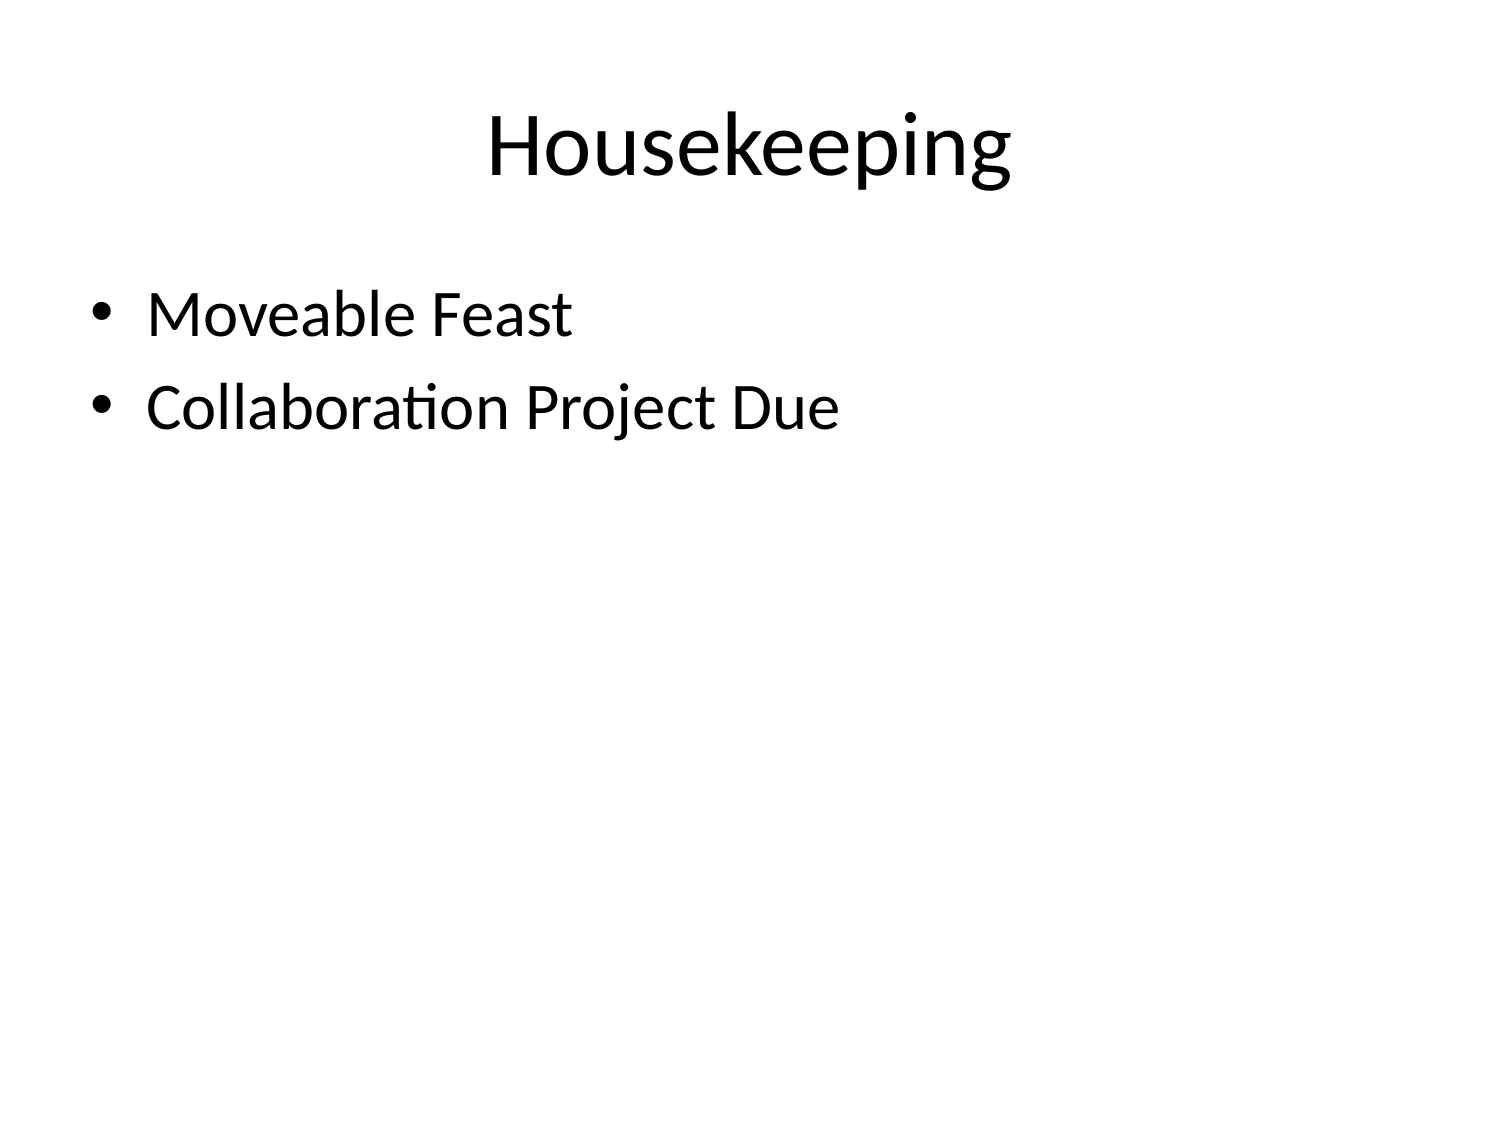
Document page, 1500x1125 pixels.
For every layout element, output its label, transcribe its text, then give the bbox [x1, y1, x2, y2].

list Moveable Feast Collaboration Project Due [75, 262, 1425, 1005]
title Housekeeping [75, 45, 1425, 233]
